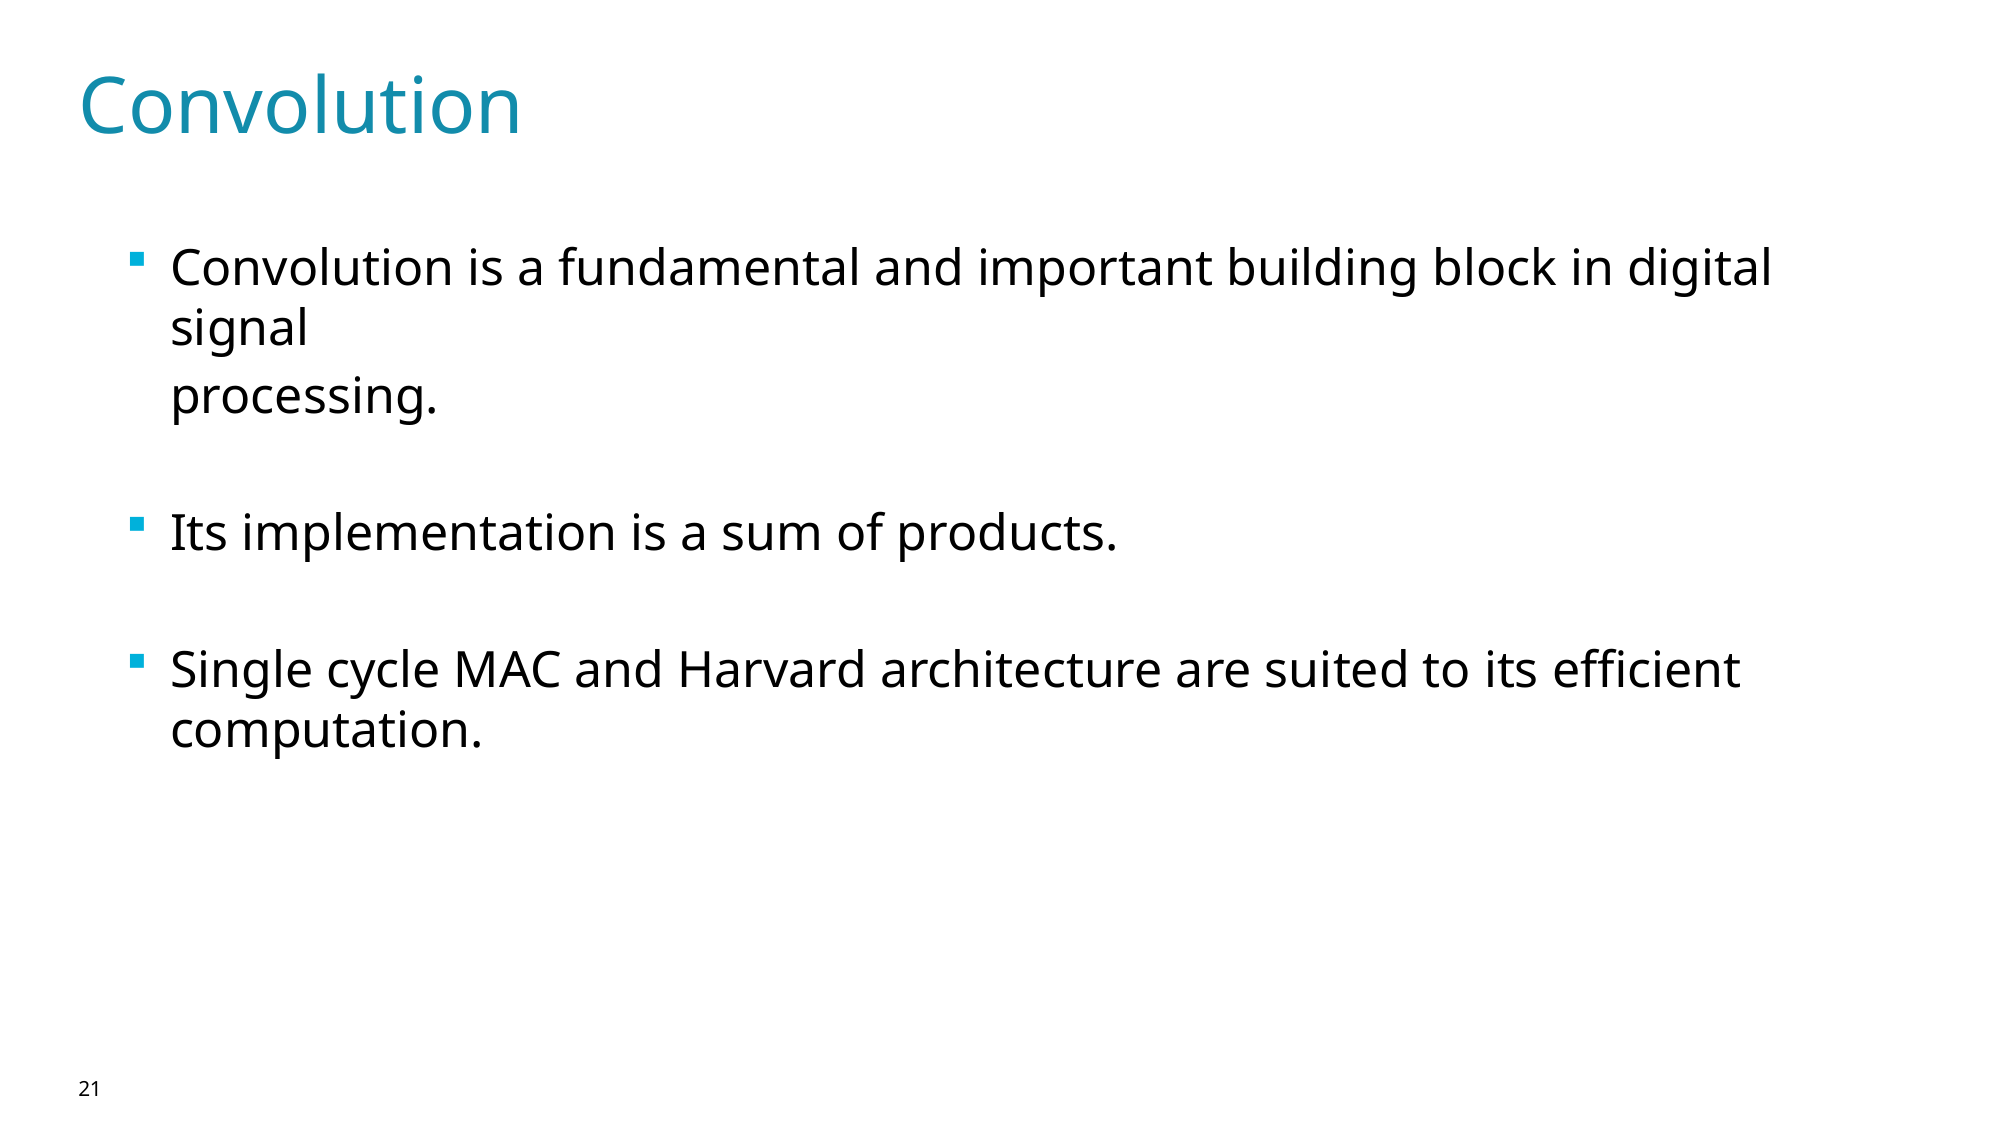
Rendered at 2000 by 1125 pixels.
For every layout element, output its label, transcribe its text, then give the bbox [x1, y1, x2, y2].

text_box Convolution is a fundamental and important building block in digital signal processing. Its implementation is a sum of products. Single cycle MAC and Harvard architecture are suited to its efficient computation. [111, 228, 1888, 667]
title Convolution [78, 55, 1910, 150]
